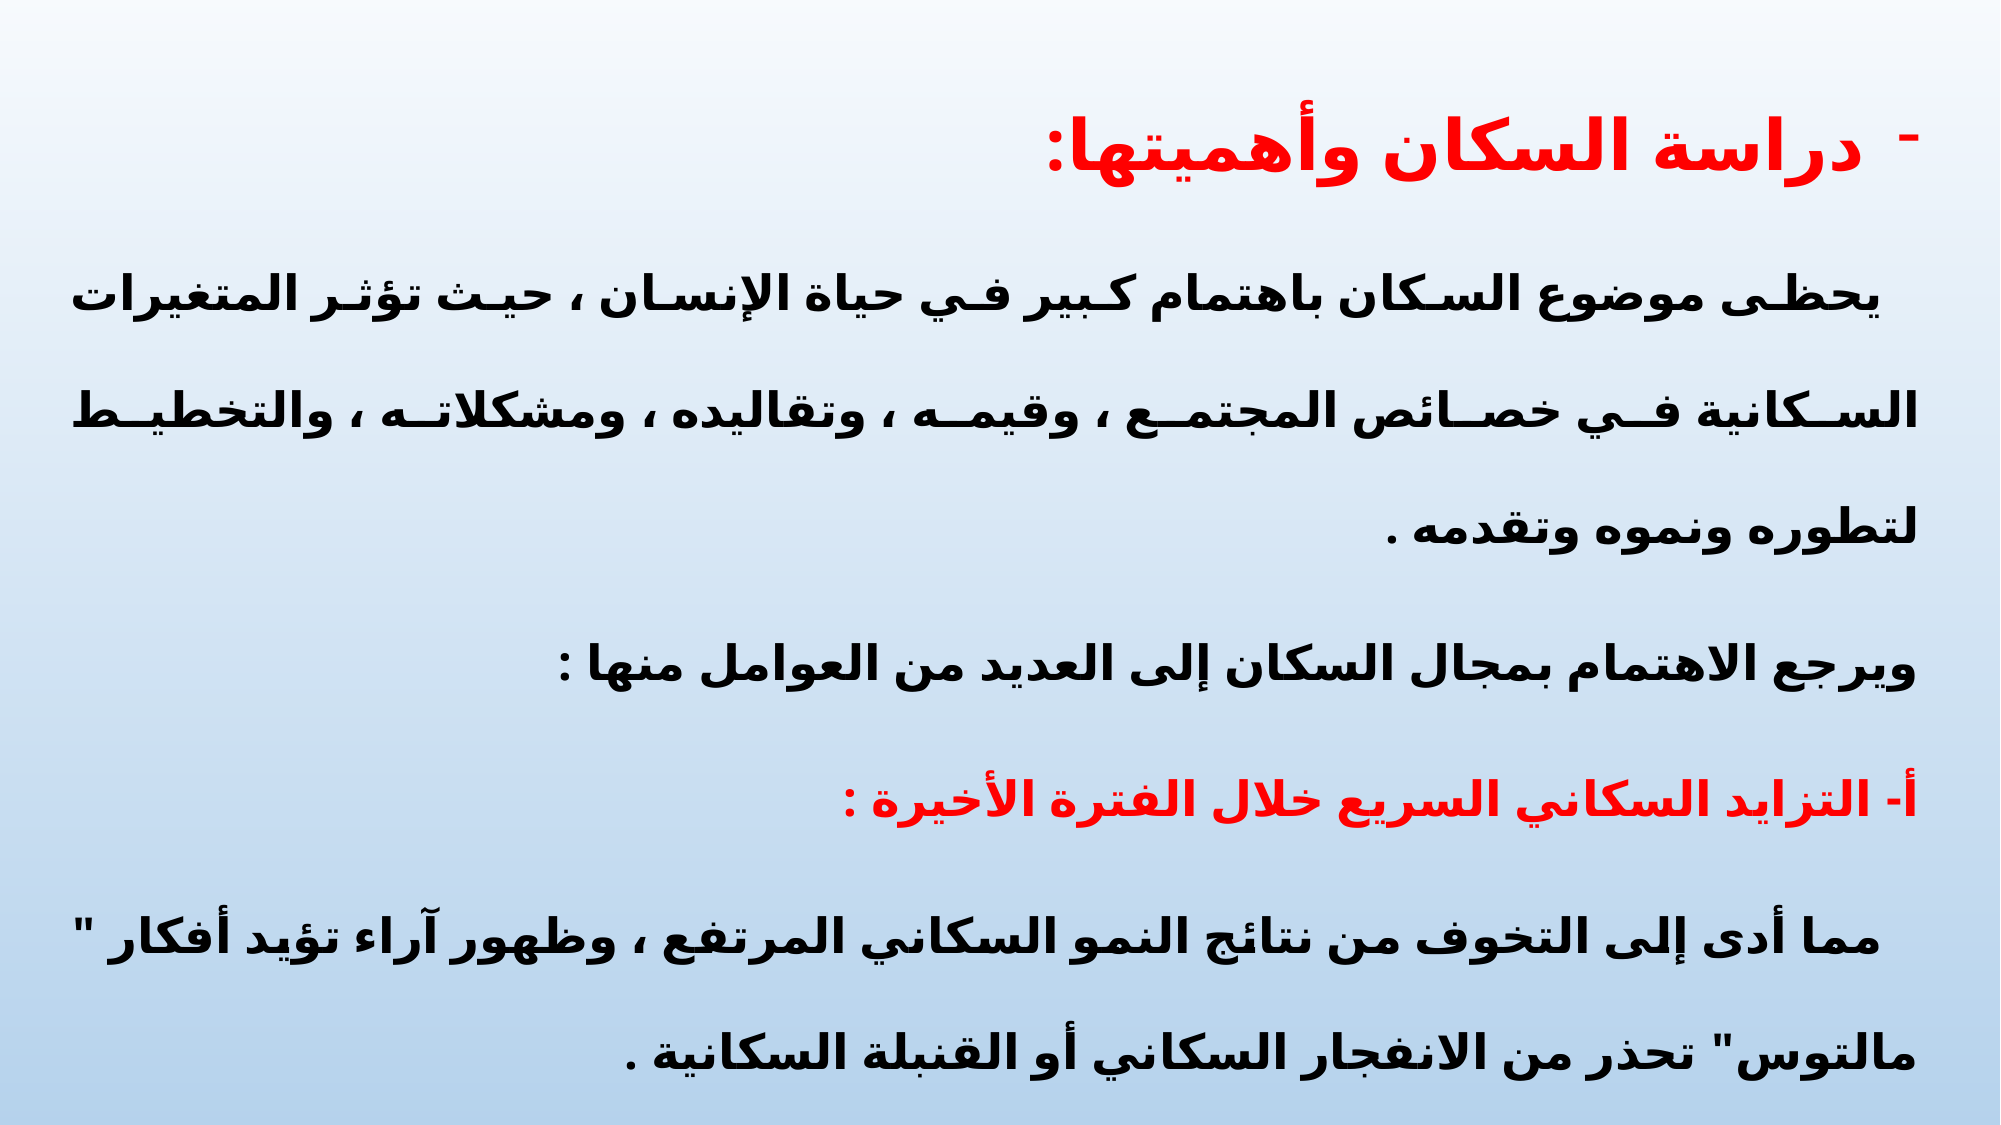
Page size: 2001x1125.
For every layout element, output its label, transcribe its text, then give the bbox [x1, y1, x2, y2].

subtitle دراسة السكان وأهميتها: يحظى موضوع السكان باهتمام كبير في حياة الإنسان ، حيث تؤثر المتغيرات السكانية في خصائص المجتمع ، وقيمه ، وتقاليده ، ومشكلاته ، والتخطيط لتطوره ونموه وتقدمه . ويرجع الاهتمام بمجال السكان إلى العديد من العوامل منها : أ- التزايد السكاني السريع خلال الفترة الأخيرة : مما أدى إلى التخوف من نتائج النمو السكاني المرتفع ، وظهور آراء تؤيد أفكار " مالتوس" تحذر من الانفجار السكاني أو القنبلة السكانية . [55, 49, 1935, 1089]
